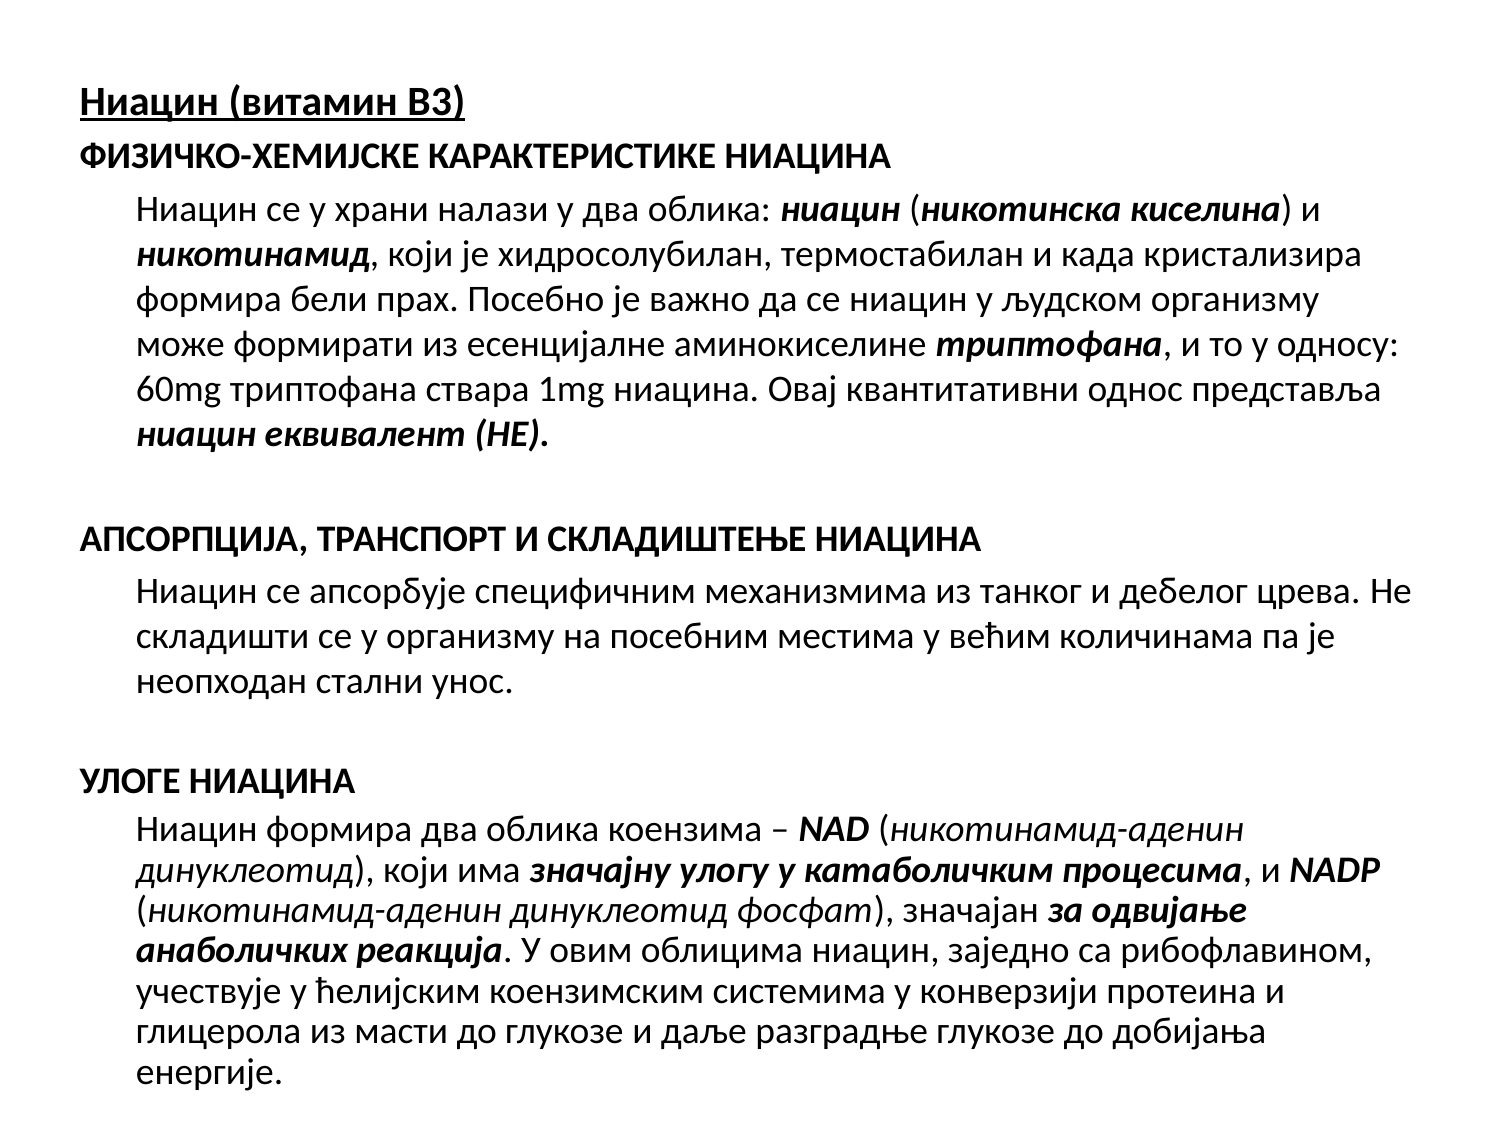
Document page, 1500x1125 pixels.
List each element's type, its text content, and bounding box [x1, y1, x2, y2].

text_box Ниацин (витамин B3) ФИЗИЧКО-ХЕМИЈСКЕ КАРАКТЕРИСТИКЕ НИАЦИНА Ниацин се у храни налази у два облика: ниацин (никотинска киселина) и никотинамид, који је хидросолубилан, термостабилан и када кристализира формира бели прах. Посебно је важно да се ниацин у људском организму може формирати из есенцијалне аминокиселине триптофана, и то у односу: 60mg триптофана ствара 1mg ниацина. Овај квантитативни однос представља ниацин еквивалент (НЕ). АПСОРПЦИЈА, ТРАНСПОРТ И СКЛАДИШТЕЊЕ НИАЦИНА Ниацин се апсорбује специфичним механизмима из танког и дебелог црева. Не складишти се у организму на посебним местима у већим количинама па је неопходан стални унос. УЛОГЕ НИАЦИНА Ниацин формира два облика коензима – NAD (никотинамид-аденин динуклеотид), који има значајну улогу у катаболичким процесима, и NADP (никотинамид-аденин динуклеотид фосфат), значајан за одвијање анаболичких реакција. У овим облицима ниацин, заједно са рибофлавином, учествује у ћелијским коензимским системима у конверзији протеина и глицерола из масти до глукозе и даље разградње глукозе до добијања енергије. [64, 66, 1428, 1125]
